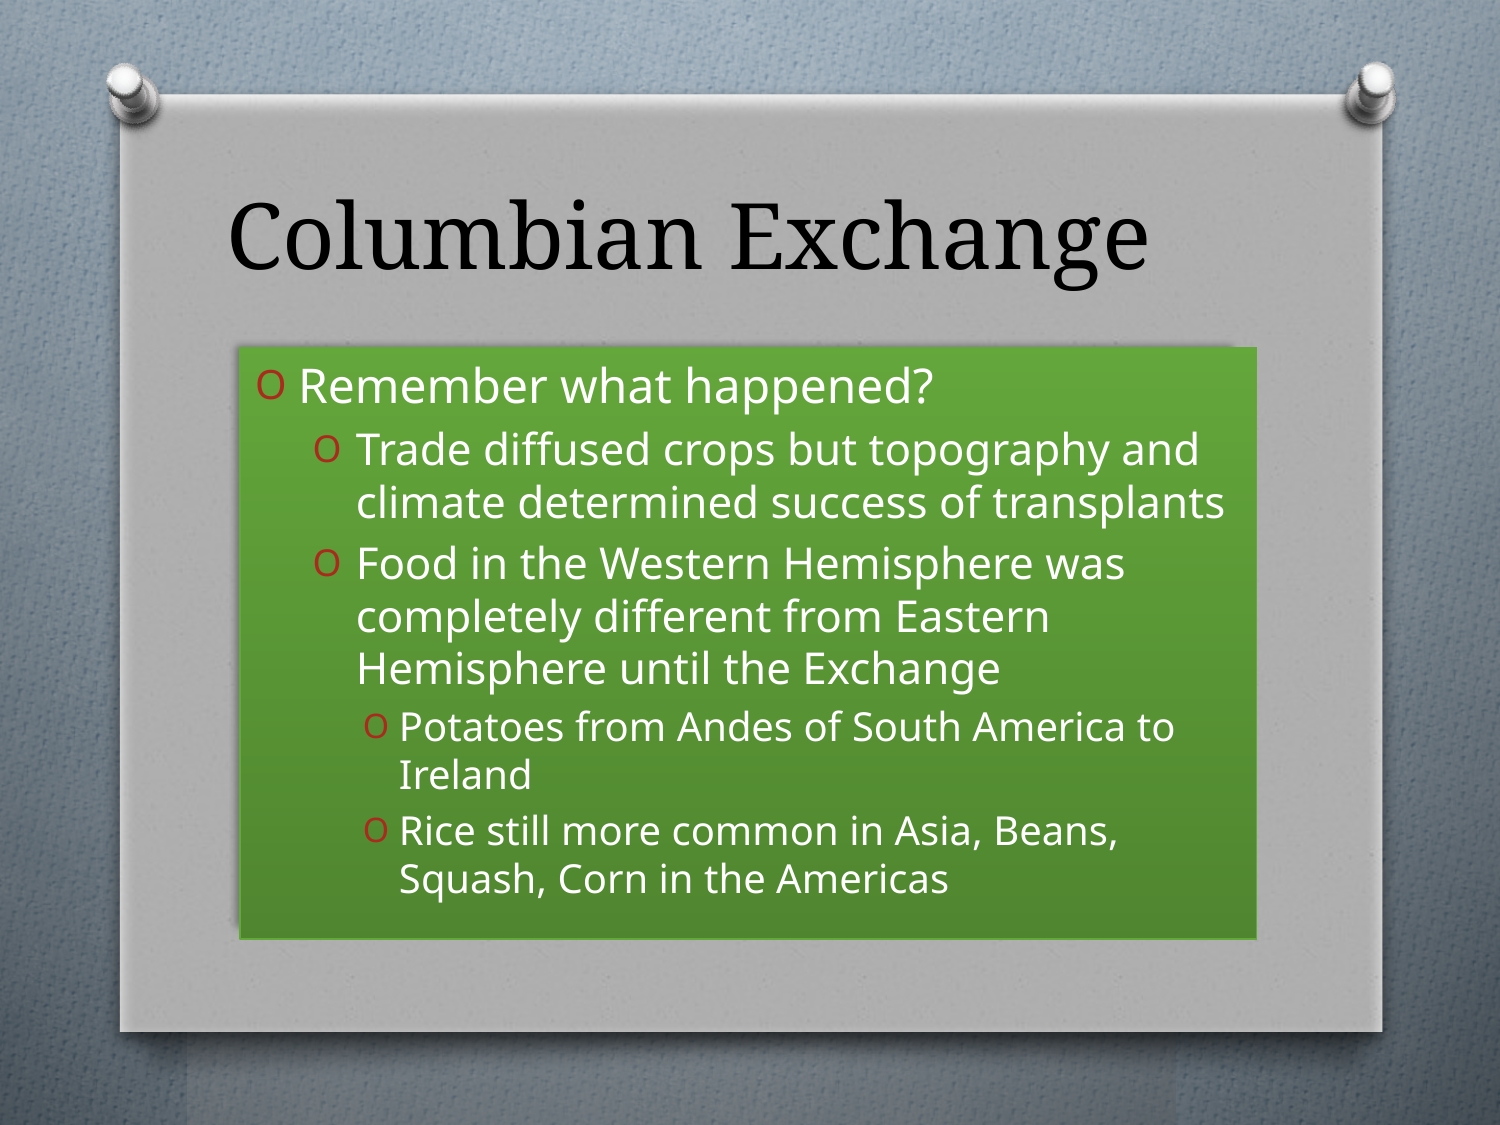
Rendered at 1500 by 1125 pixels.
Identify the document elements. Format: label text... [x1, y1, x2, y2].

picture [1317, 35, 1439, 156]
title Columbian Exchange [179, 134, 1323, 332]
list Remember what happened? Trade diffused crops but topography and climate determined success of transplants Food in the Western Hemisphere was completely different from Eastern Hemisphere until the Exchange Potatoes from Andes of South America to Ireland Rice still more common in Asia, Beans, Squash, Corn in the Americas [239, 347, 1257, 940]
picture [75, 29, 198, 153]
